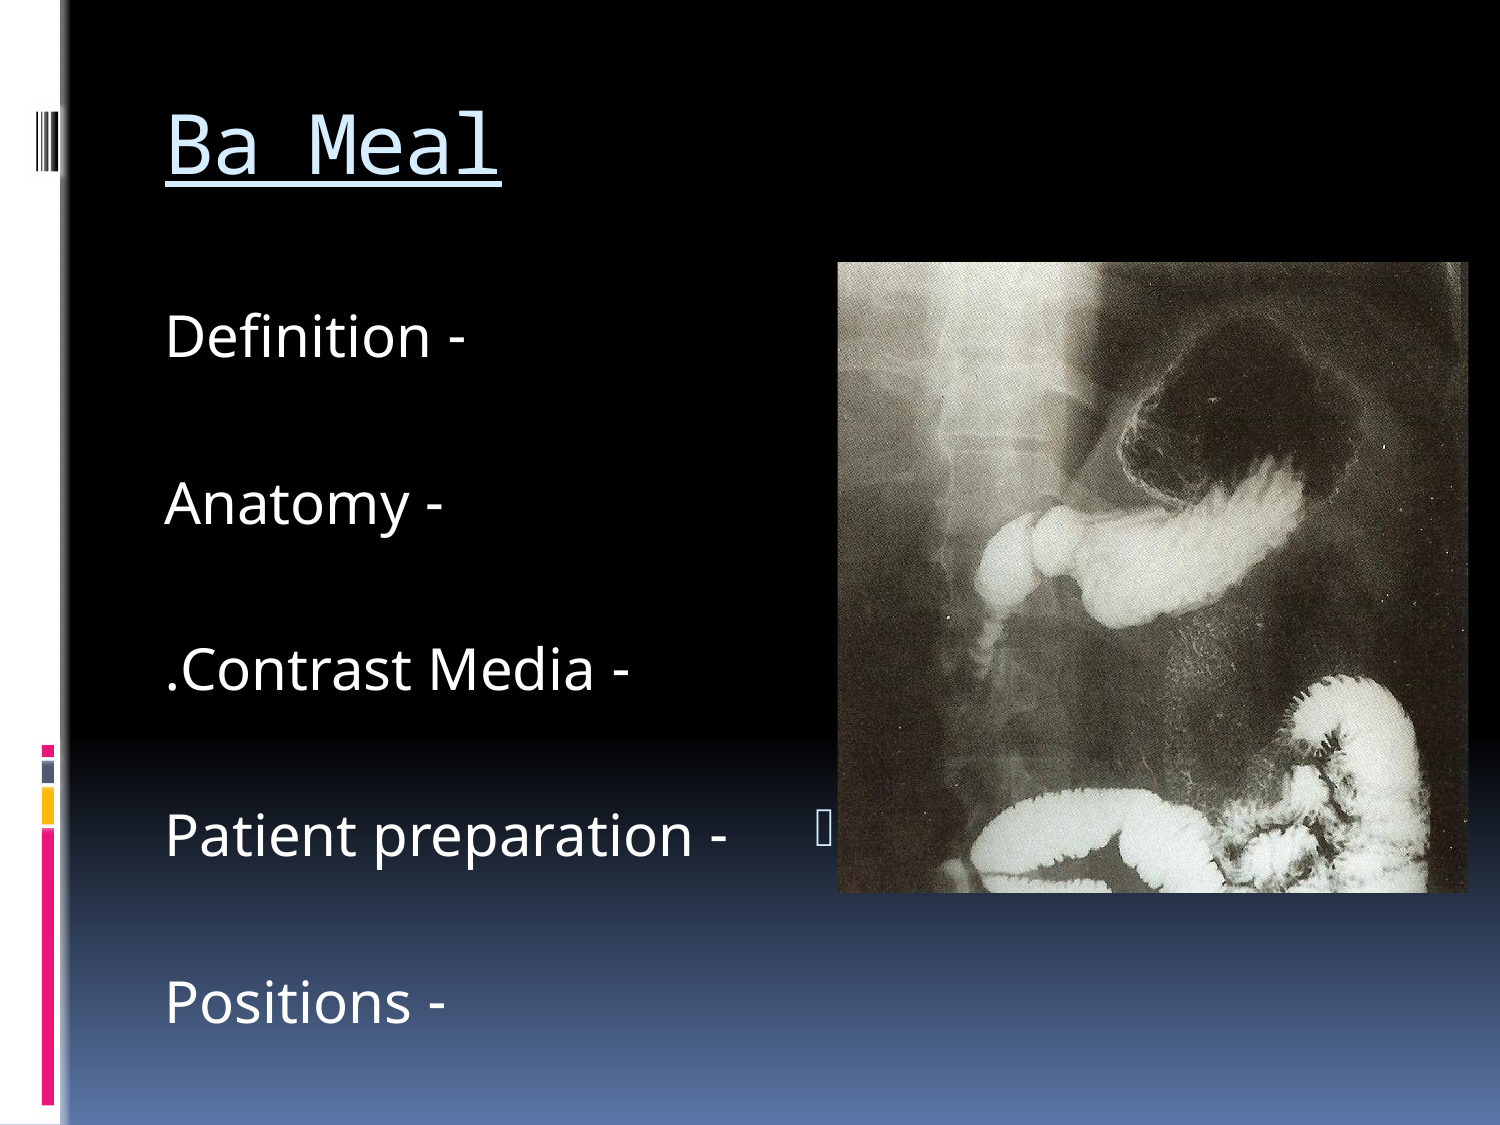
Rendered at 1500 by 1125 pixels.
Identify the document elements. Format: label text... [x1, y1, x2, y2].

title Ba Meal [150, 83, 1425, 234]
picture [837, 262, 1469, 894]
list - Definition - Anatomy - Contrast Media. - Patient preparation - Positions [150, 292, 1425, 1043]
